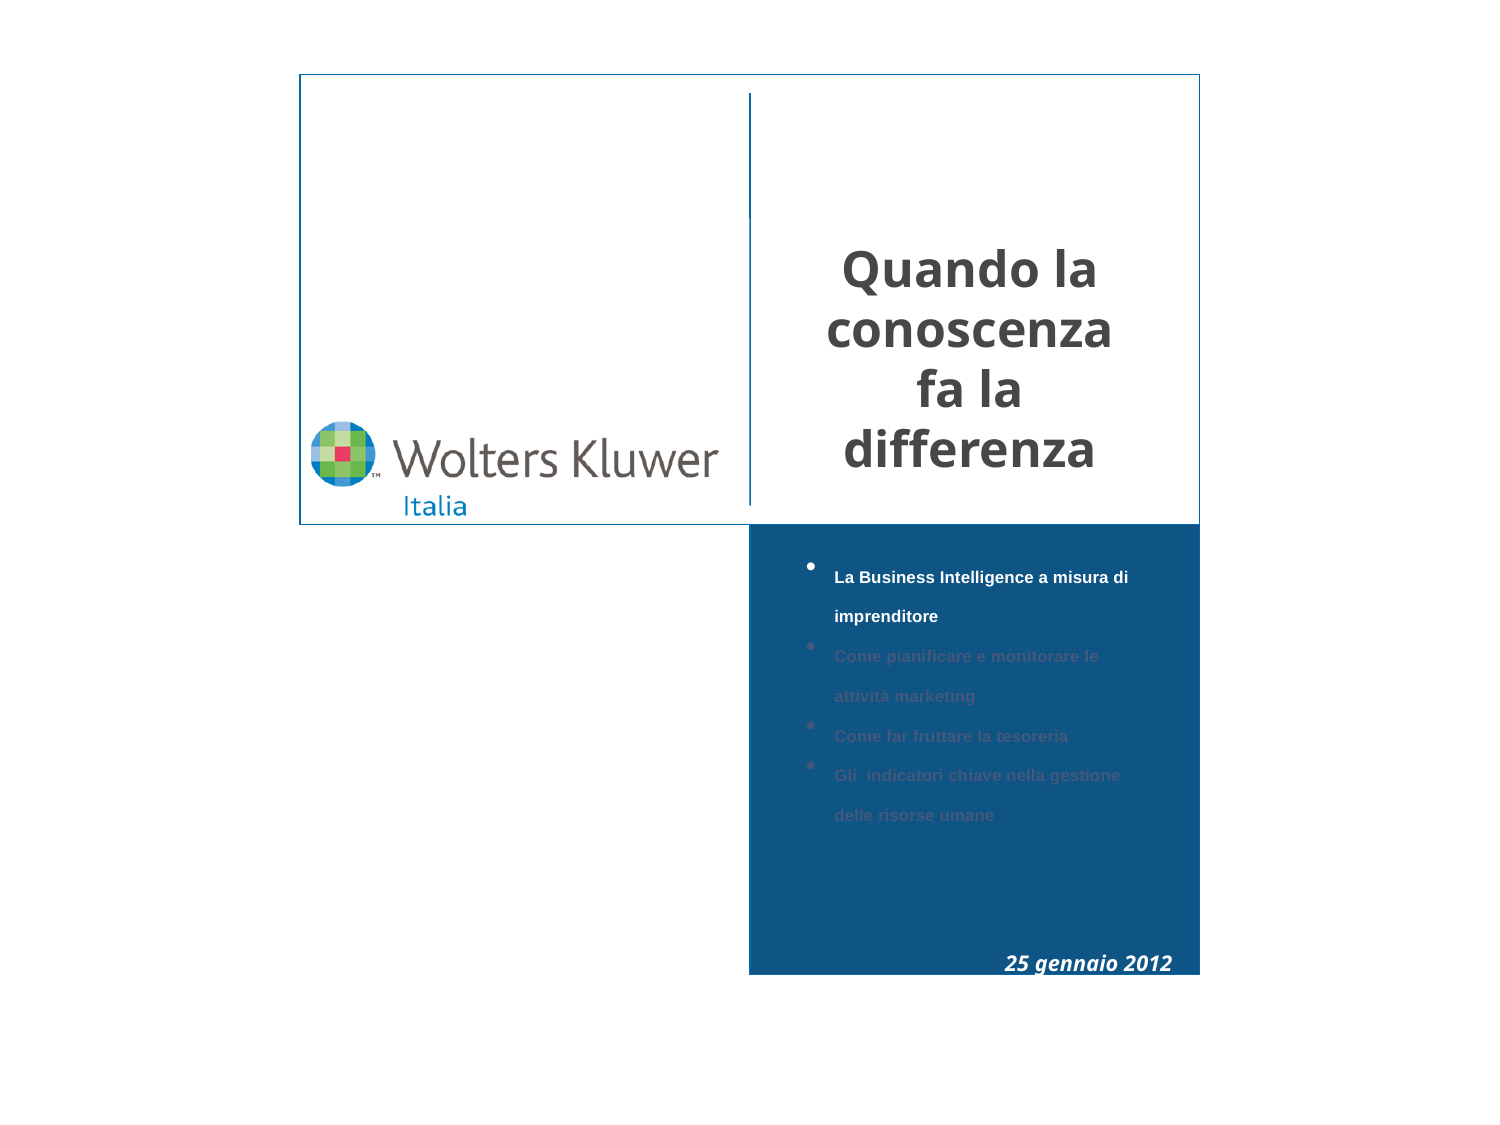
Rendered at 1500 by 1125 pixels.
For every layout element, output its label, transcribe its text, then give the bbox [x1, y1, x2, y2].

title Quando la conoscenza fa la differenza [784, 227, 1156, 486]
text_box La Business Intelligence a misura di imprenditore Come pianificare e monitorare le attività marketing Come far fruttare la tesoreria Gli indicatori chiave nella gestione delle risorse umane [791, 539, 1167, 833]
text_box 25 gennaio 2012 [832, 916, 1188, 983]
picture [304, 417, 724, 521]
